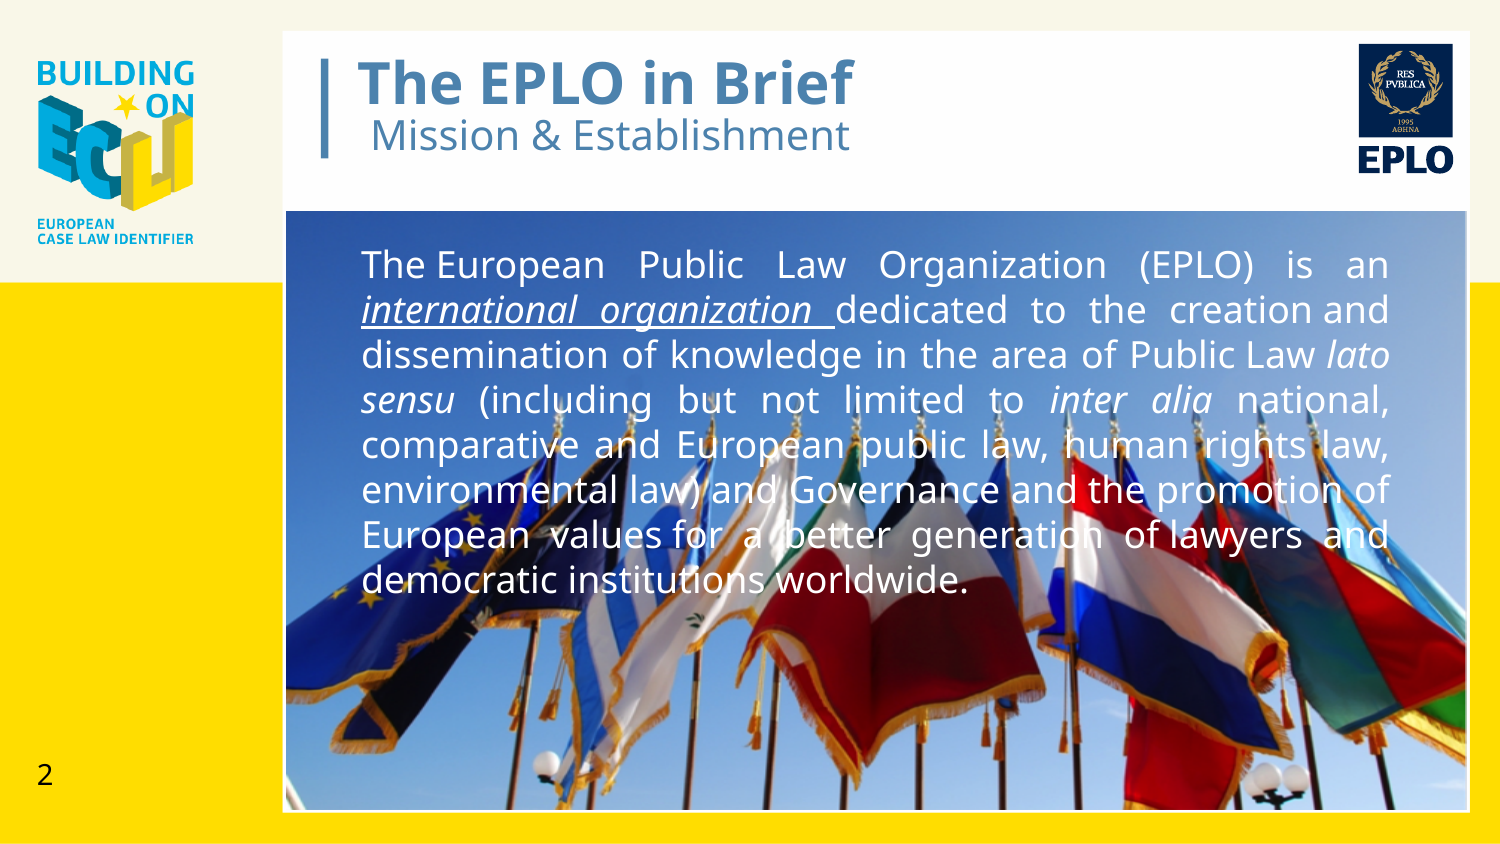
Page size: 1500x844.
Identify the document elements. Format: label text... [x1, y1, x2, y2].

text_box Mission & Establishment [370, 120, 991, 159]
picture [0, 0, 1500, 844]
text_box [320, 58, 329, 159]
text_box The EPLO in Brief [357, 56, 1211, 117]
text_box 2 [22, 748, 132, 807]
